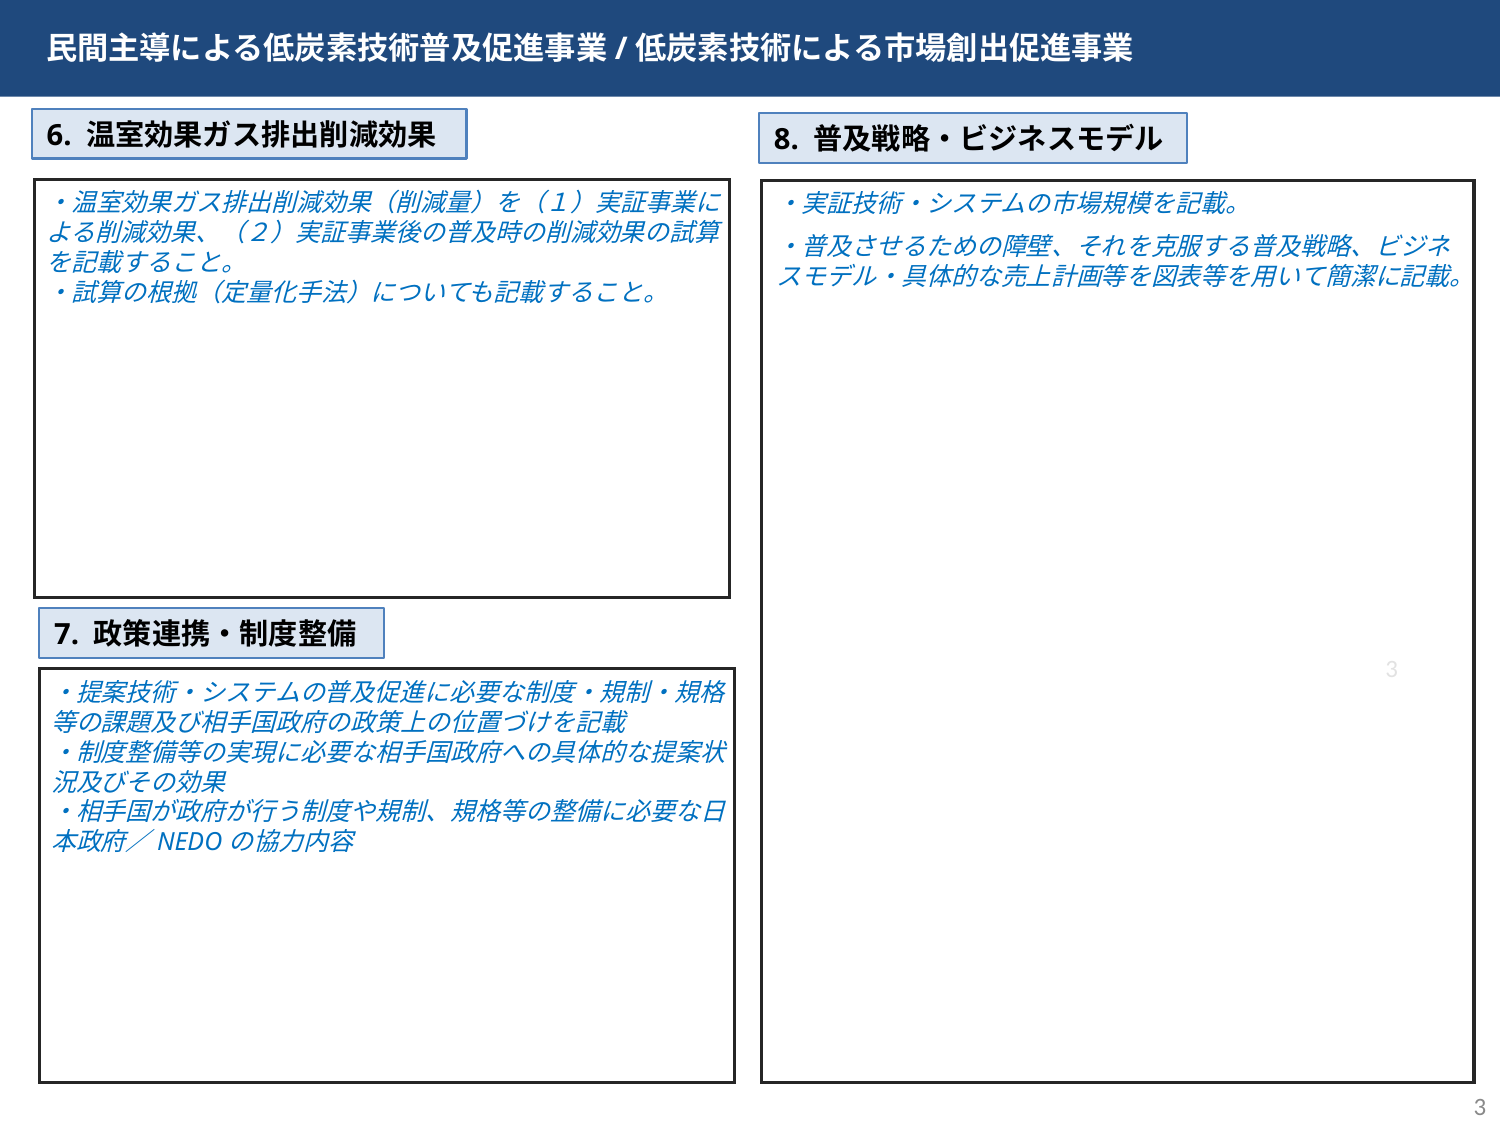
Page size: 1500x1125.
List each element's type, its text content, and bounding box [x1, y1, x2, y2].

text_box 7. 政策連携・制度整備 [39, 608, 384, 658]
text_box 3 [1151, 1075, 1500, 1125]
text_box ・提案技術・システムの普及促進に必要な制度・規制・規格等の課題及び相手国政府の政策上の位置づけを記載 ・制度整備等の実現に必要な相手国政府への具体的な提案状況及びその効果 ・相手国が政府が行う制度や規制、規格等の整備に必要な日本政府／NEDOの協力内容 [39, 668, 735, 1083]
text_box 民間主導による低炭素技術普及促進事業/低炭素技術による市場創出促進事業 [0, 0, 1500, 97]
text_box ・実証技術・システムの市場規模を記載。 ・普及させるための障壁、それを克服する普及戦略、ビジネスモデル・具体的な売上計画等を図表等を用いて簡潔に記載。 [761, 180, 1475, 1083]
text_box 8. 普及戦略・ビジネスモデル [759, 113, 1188, 163]
text_box ・温室効果ガス排出削減効果（削減量）を（１）実証事業による削減効果、（２）実証事業後の普及時の削減効果の試算を記載すること。 ・試算の根拠（定量化手法）についても記載すること。 [34, 179, 730, 598]
text_box 6. 温室効果ガス排出削減効果 [31, 108, 467, 159]
